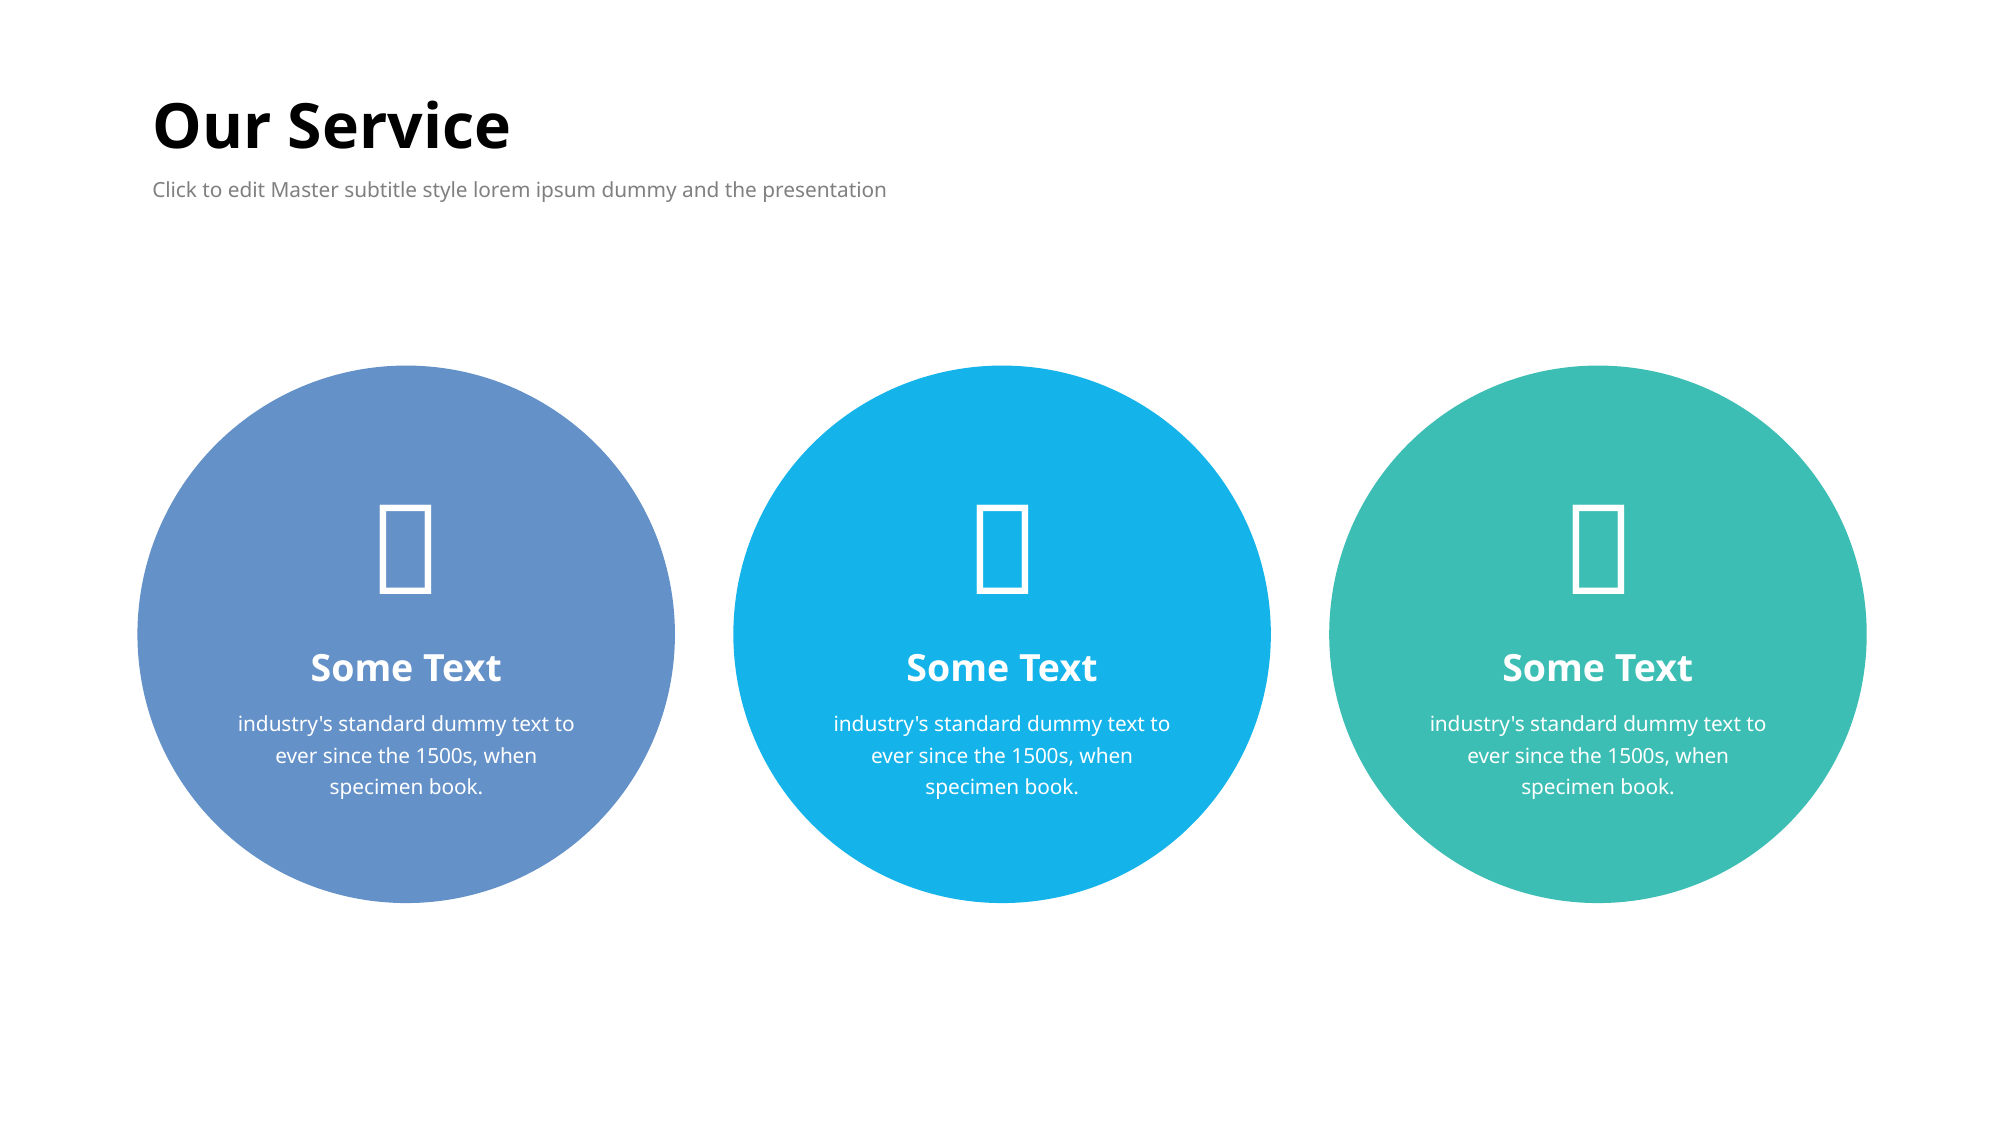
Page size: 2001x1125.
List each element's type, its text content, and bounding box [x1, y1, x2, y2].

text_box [806, 461, 1199, 808]
title Our Service [137, 78, 1863, 179]
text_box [210, 461, 603, 808]
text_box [1401, 461, 1795, 808]
text_box [136, 364, 676, 905]
text_box [732, 364, 1272, 905]
text_box [1328, 364, 1868, 905]
subtitle Click to edit Master subtitle style lorem ipsum dummy and the presentation [137, 179, 1863, 204]
